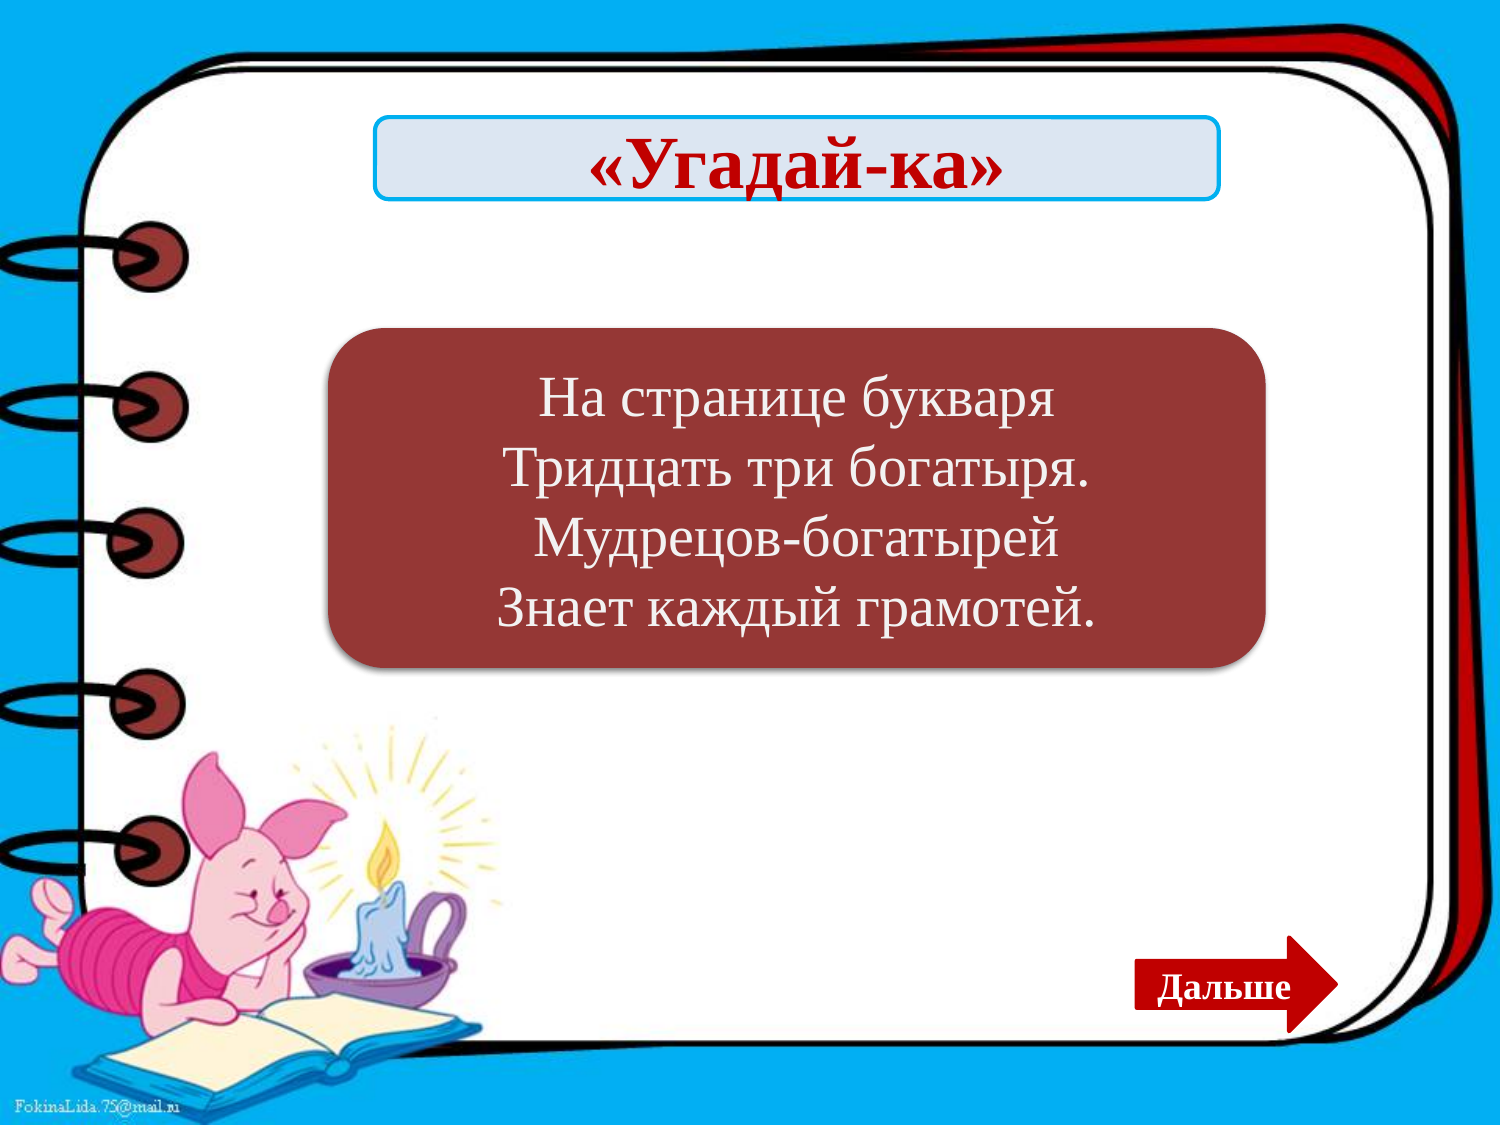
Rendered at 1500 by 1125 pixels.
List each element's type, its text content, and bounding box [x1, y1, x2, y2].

picture [0, 23, 1492, 1125]
text_box «Угадай-ка» [372, 115, 1221, 202]
text_box [326, 326, 1268, 671]
text_box Дальше [1134, 935, 1338, 1034]
